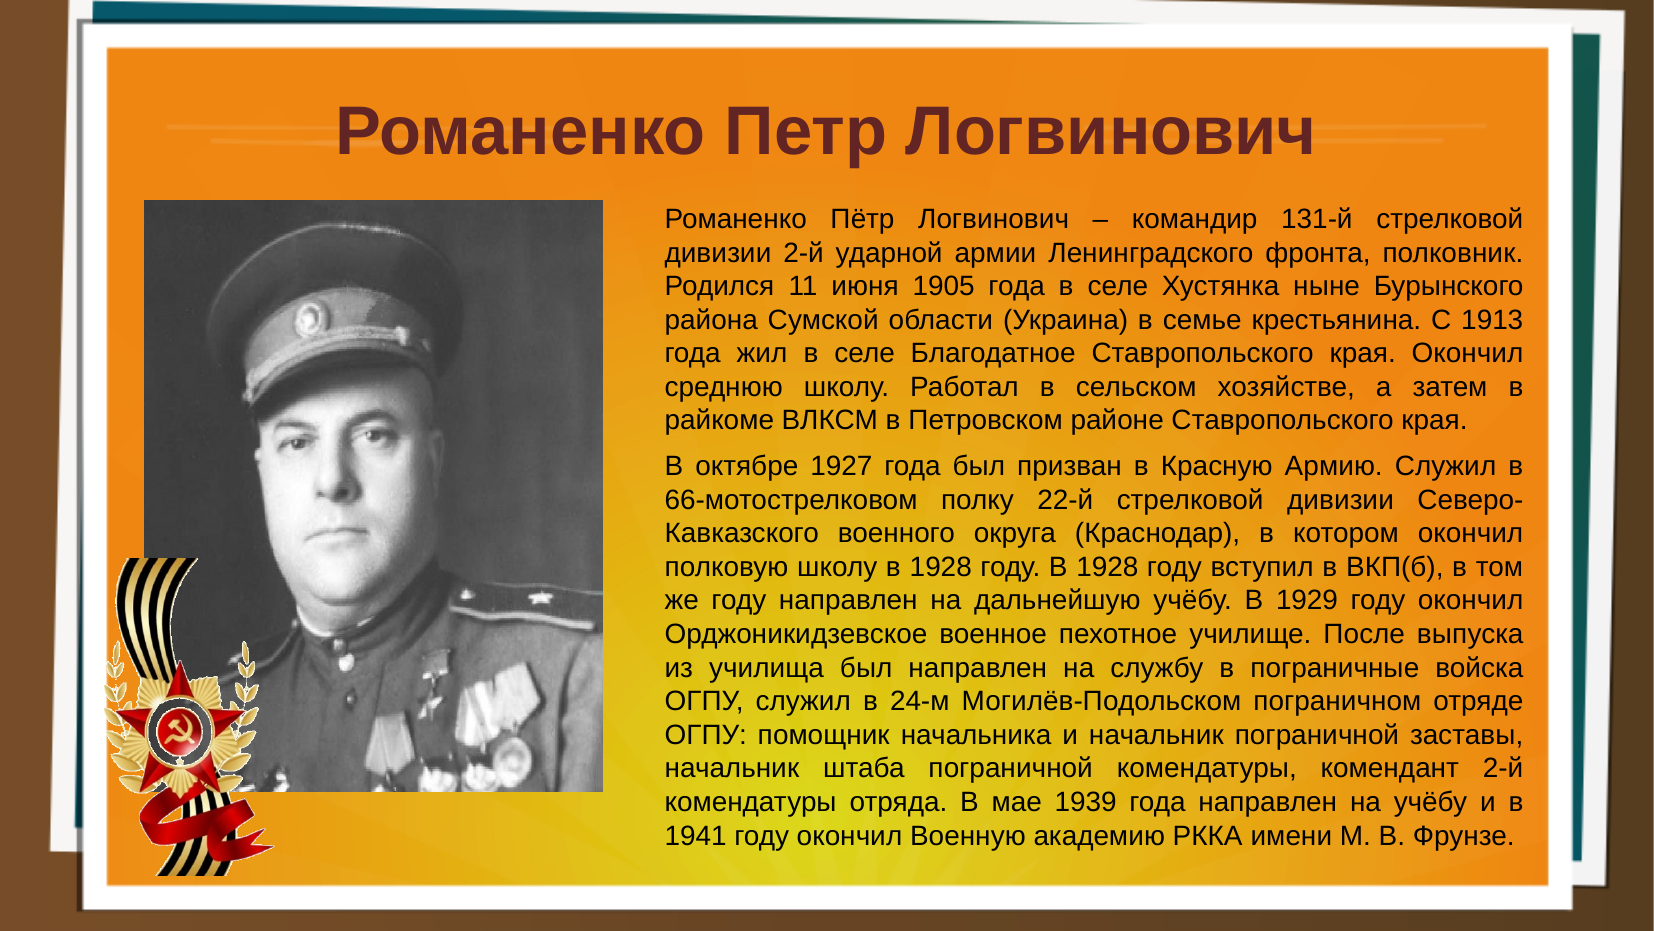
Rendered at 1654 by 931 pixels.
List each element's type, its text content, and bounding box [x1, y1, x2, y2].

text_box Романенко Петр Логвинович [165, 58, 1489, 196]
picture [0, 0, 1654, 931]
text_box Романенко Пётр Логвинович – командир 131-й стрелковой дивизии 2-й ударной армии Ленинградского фронта, полковник. Родился 11 июня 1905 года в селе Хустянка ныне Бурынского района Сумской области (Украина) в семье крестьянина. С 1913 года жил в селе Благодатное Ставропольского края. Окончил среднюю школу. Работал в сельском хозяйстве, а затем в райкоме ВЛКСМ в Петровском районе Ставропольского края. В октябре 1927 года был призван в Красную Армию. Служил в 66-мотострелковом полку 22-й стрелковой дивизии Северо-Кавказского военного округа (Краснодар), в котором окончил полковую школу в 1928 году. В 1928 году вступил в ВКП(б), в том же году направлен на дальнейшую учёбу. В 1929 году окончил Орджоникидзевское военное пехотное училище. После выпуска из училища был направлен на службу в пограничные войска ОГПУ, служил в 24-м Могилёв-Подольском пограничном отряде ОГПУ: помощник начальника и начальник пограничной заставы, начальник штаба пограничной комендатуры, комендант 2-й комендатуры отряда. В мае 1939 года направлен на учёбу и в 1941 году окончил Военную академию РККА имени М. В. Фрунзе. [592, 200, 1524, 874]
